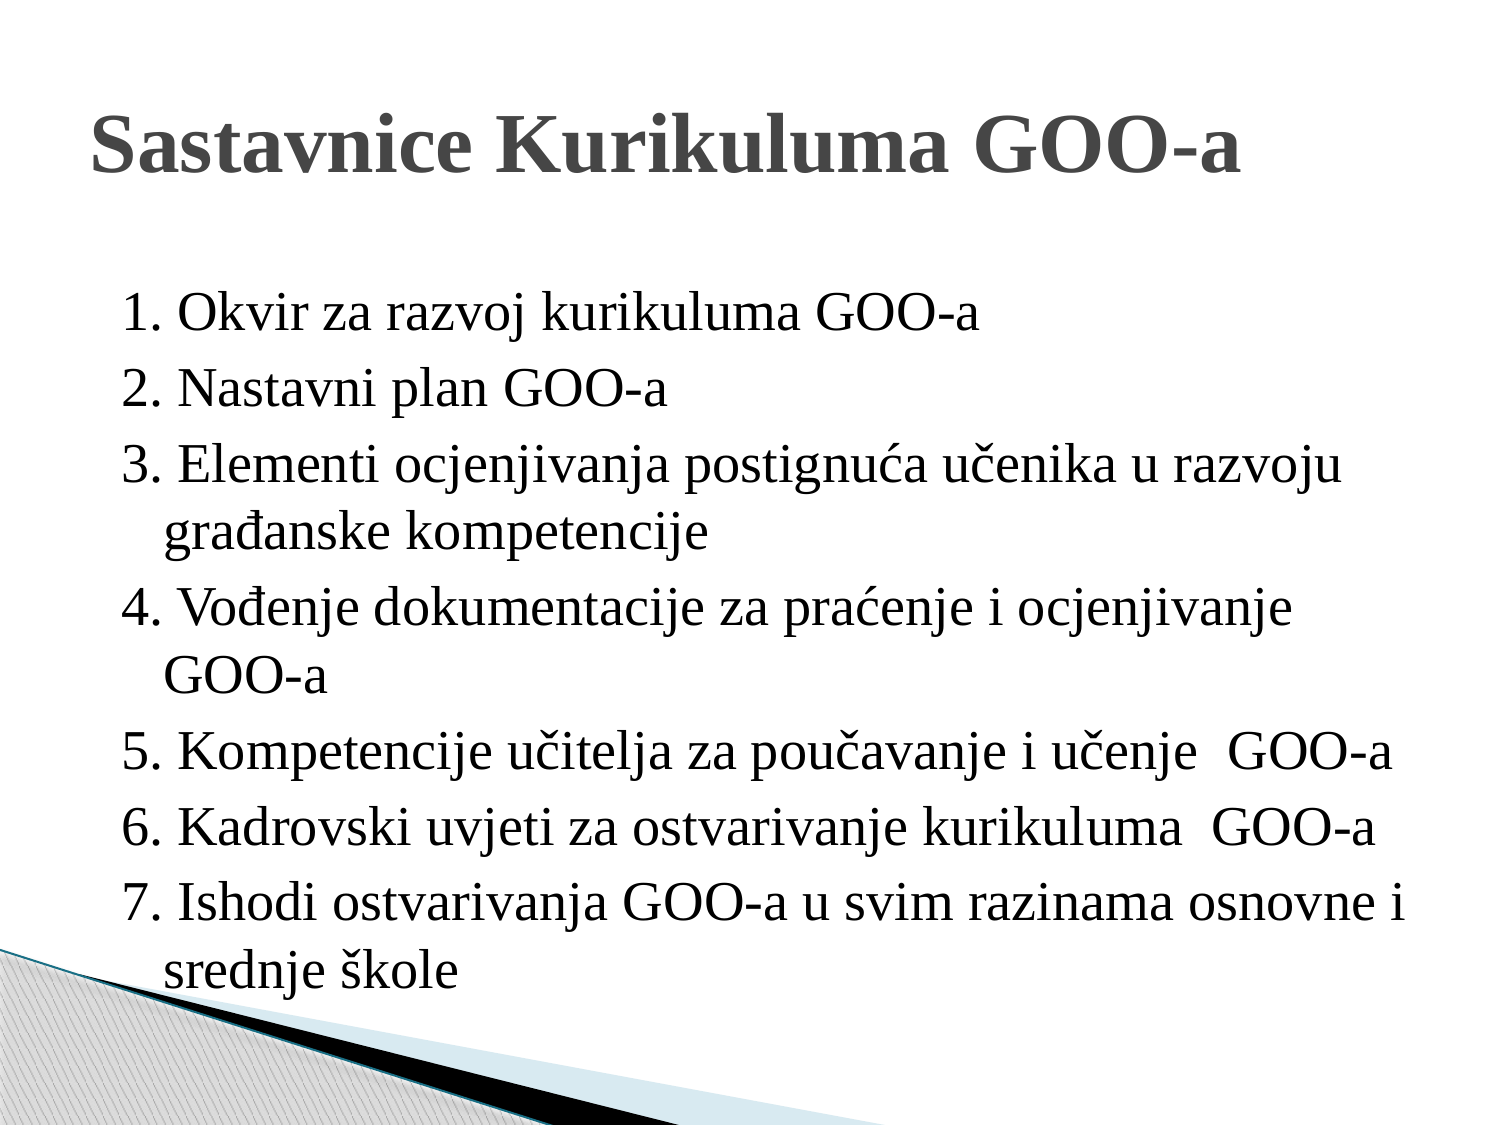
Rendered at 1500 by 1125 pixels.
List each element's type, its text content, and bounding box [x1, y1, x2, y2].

list 1. Okvir za razvoj kurikuluma GOO-a 2. Nastavni plan GOO-a 3. Elementi ocjenjivanja postignuća učenika u razvoju građanske kompetencije 4. Vođenje dokumentacije za praćenje i ocjenjivanje GOO-a 5. Kompetencije učitelja za poučavanje i učenje GOO-a 6. Kadrovski uvjeti za ostvarivanje kurikuluma GOO-a 7. Ishodi ostvarivanja GOO-a u svim razinama osnovne i srednje škole [88, 267, 1439, 1010]
title Sastavnice Kurikuluma GOO-a [75, 45, 1425, 233]
